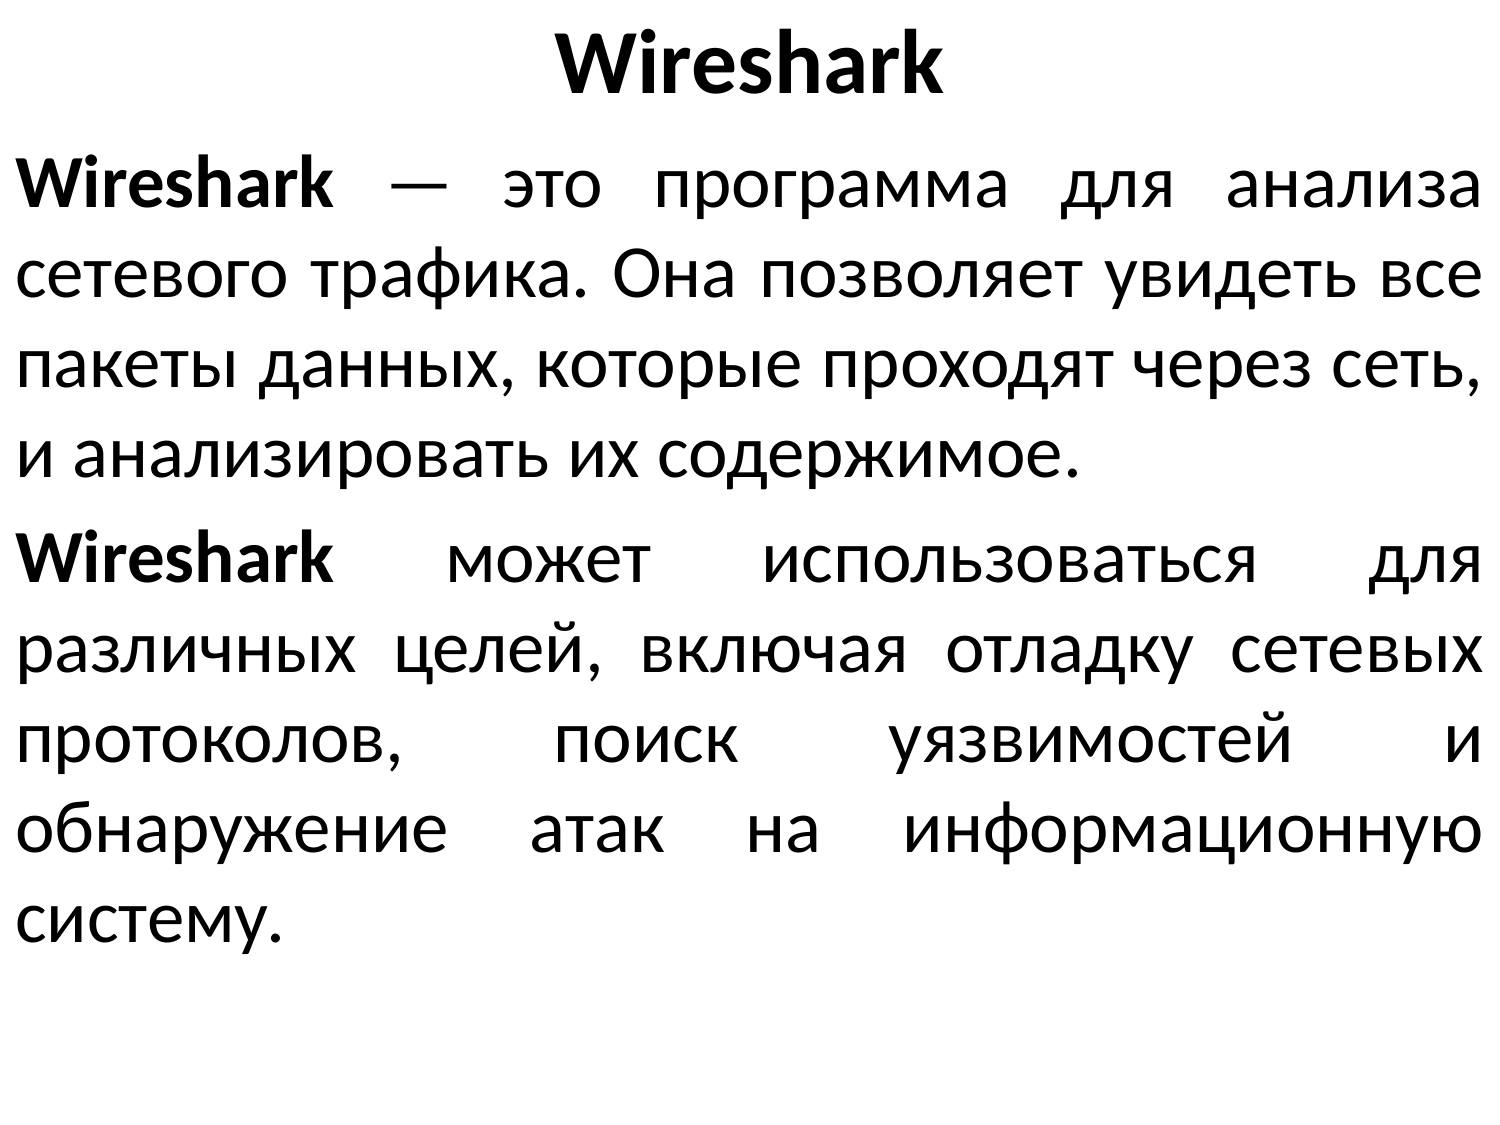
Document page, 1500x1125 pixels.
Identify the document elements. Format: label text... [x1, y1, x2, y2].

title Wireshark [74, 0, 1426, 114]
list Wireshark — это программа для анализа сетевого трафика. Она позволяет увидеть все пакеты данных, которые проходят через сеть, и анализировать их содержимое. Wireshark может использоваться для различных целей, включая отладку сетевых протоколов, поиск уязвимостей и обнаружение атак на информационную систему. [0, 125, 1500, 1125]
